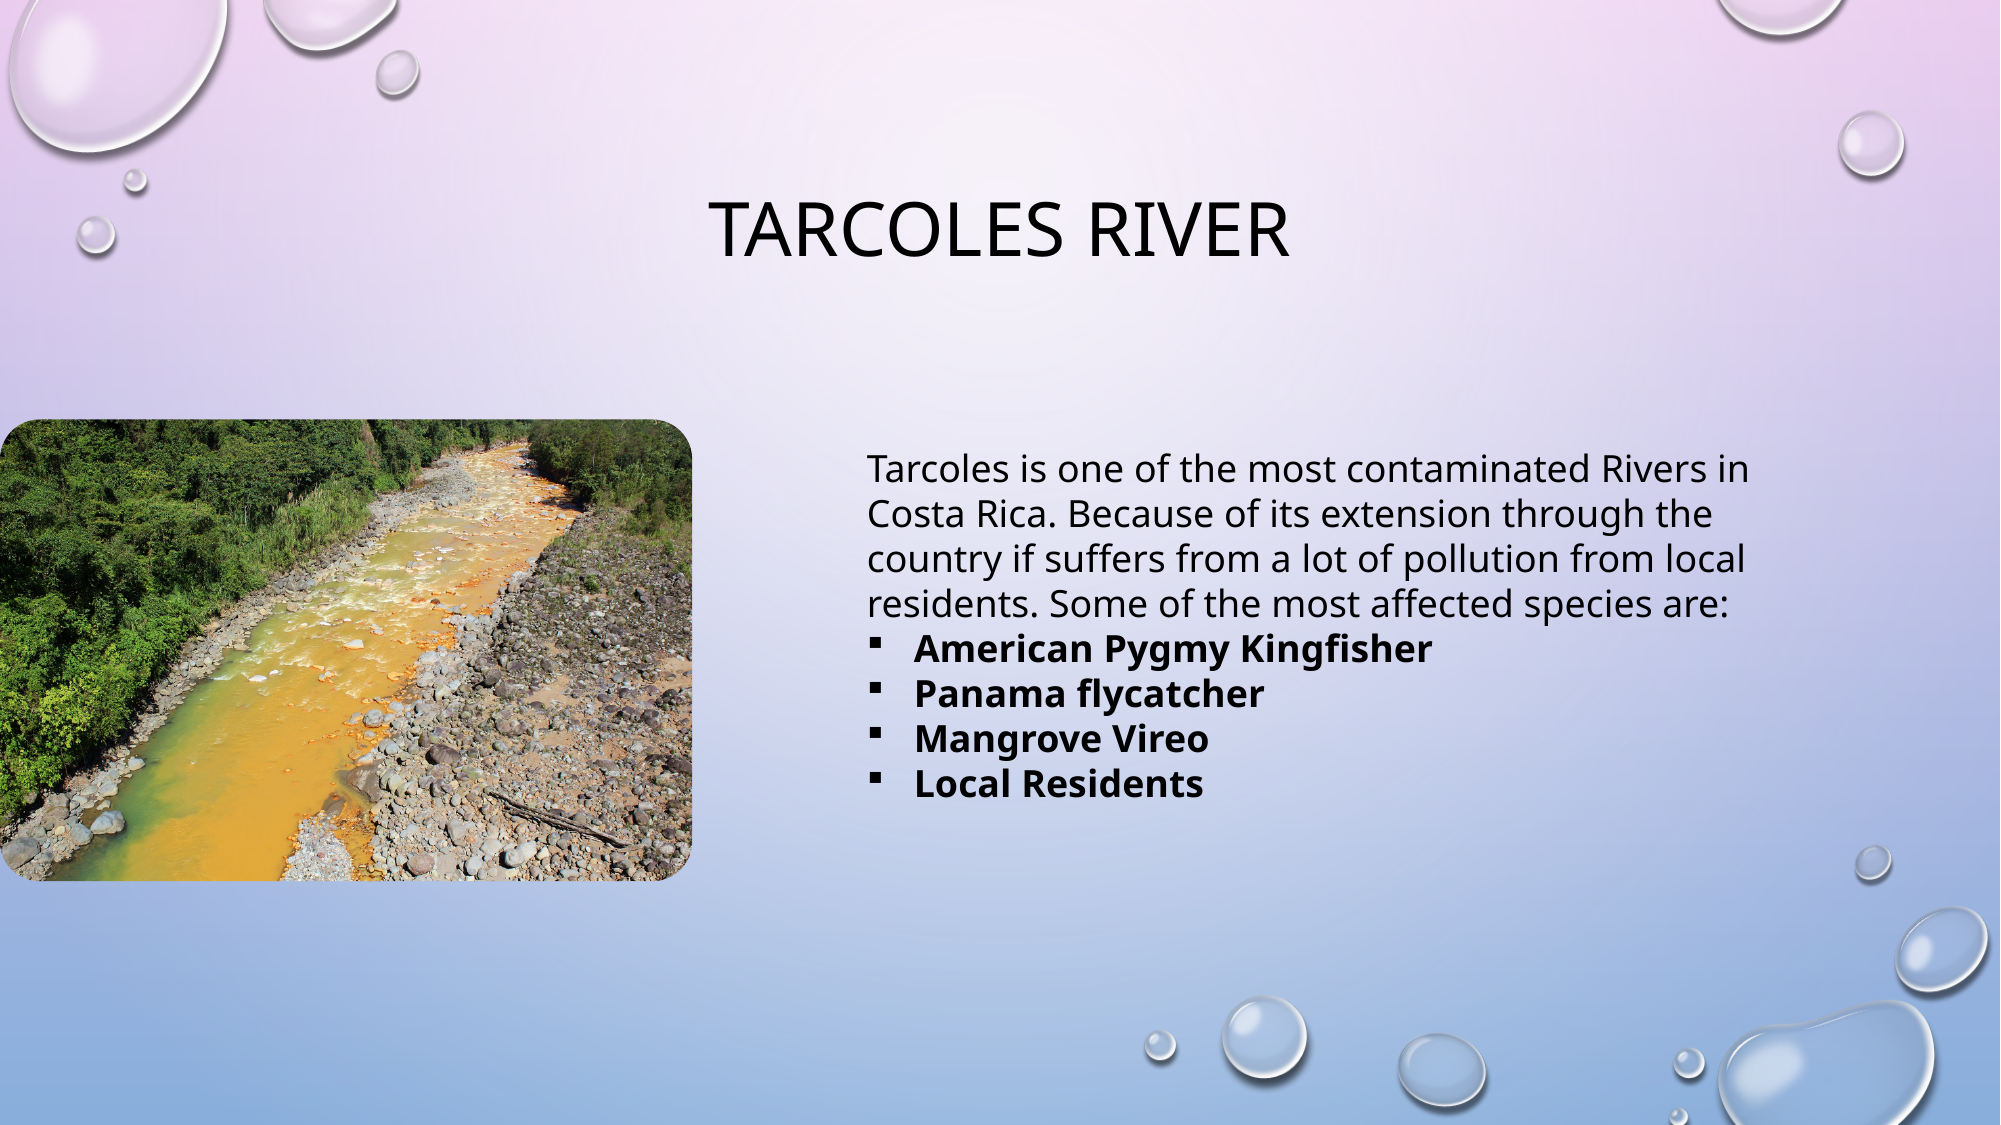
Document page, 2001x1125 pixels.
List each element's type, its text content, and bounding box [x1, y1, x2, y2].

text_box Tarcoles is one of the most contaminated Rivers in Costa Rica. Because of its extension through the country if suffers from a lot of pollution from local residents. Some of the most affected species are: American Pygmy Kingfisher Panama flycatcher Mangrove Vireo Local Residents [852, 437, 1784, 948]
title Tarcoles River [149, 101, 1851, 364]
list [0, 419, 693, 882]
picture [0, 0, 2000, 1125]
